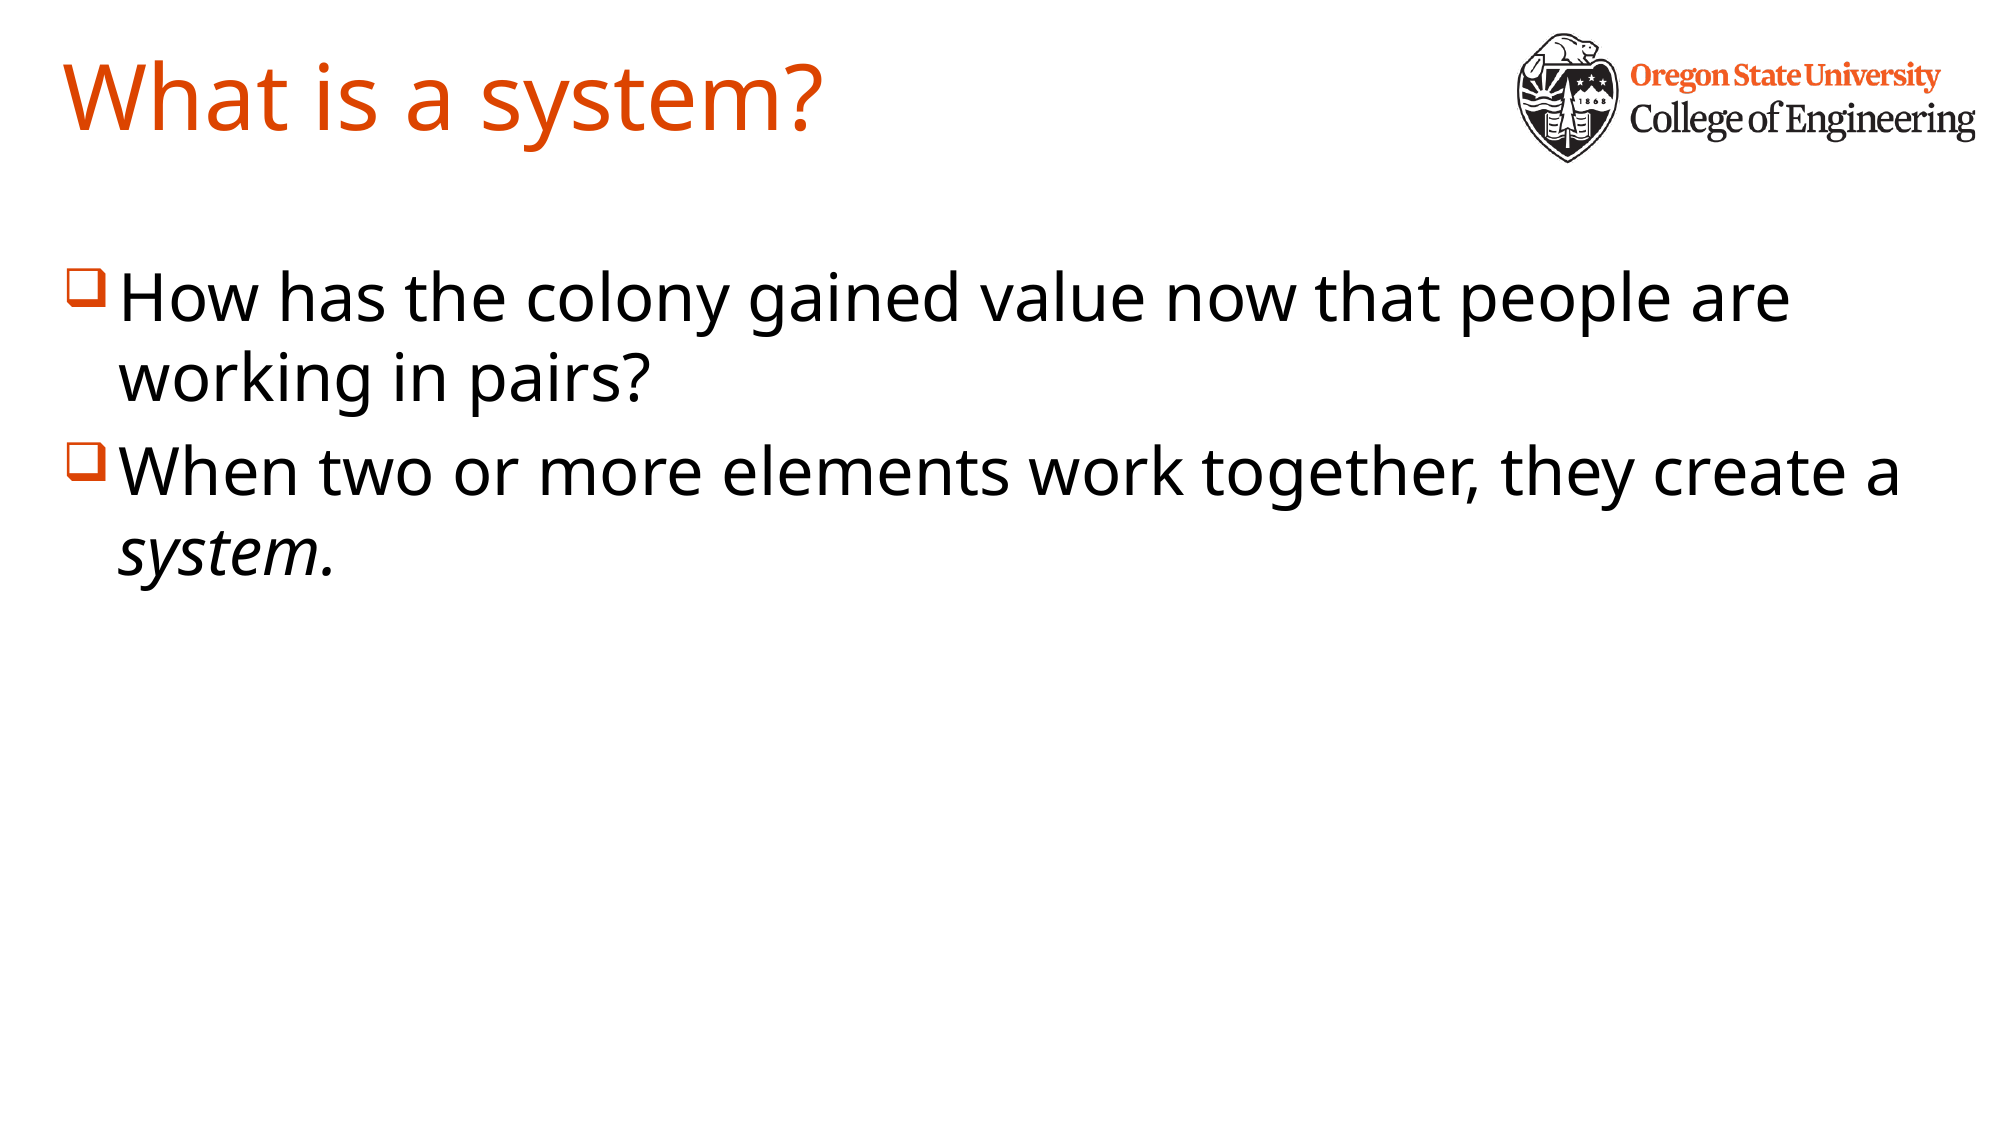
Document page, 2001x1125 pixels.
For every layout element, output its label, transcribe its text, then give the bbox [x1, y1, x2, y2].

list How has the colony gained value now that people are working in pairs? When two or more elements work together, they create a system. [48, 247, 1965, 1074]
title What is a system? [48, 31, 1490, 228]
